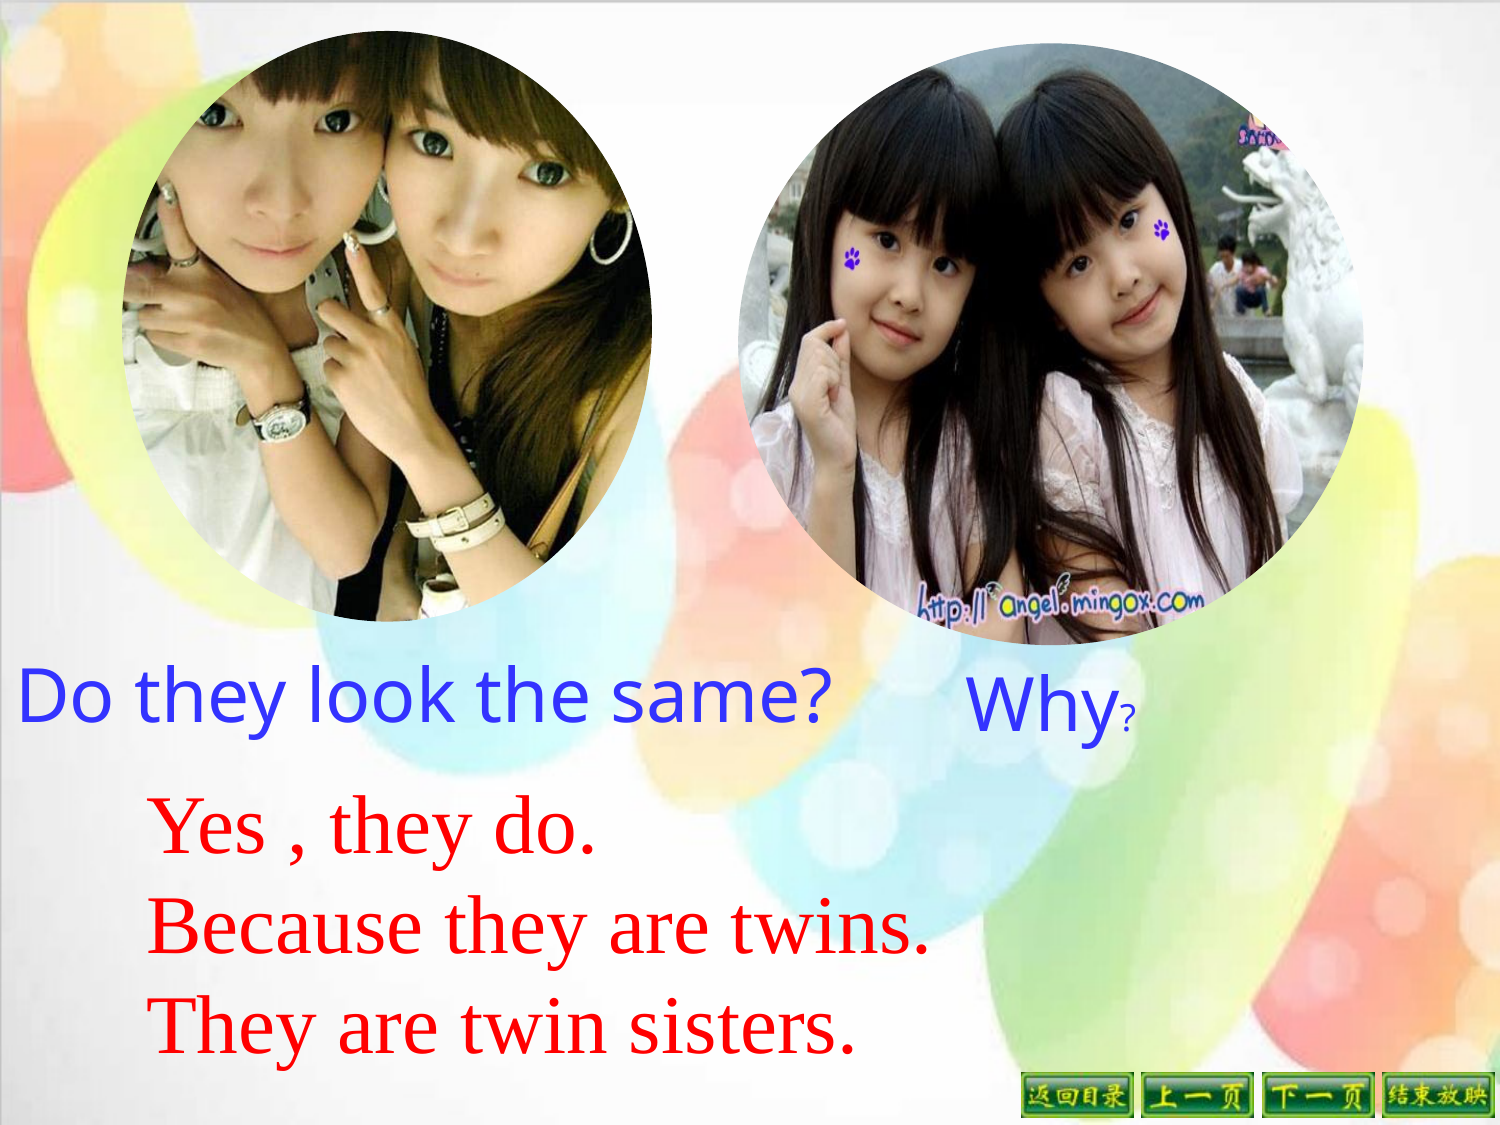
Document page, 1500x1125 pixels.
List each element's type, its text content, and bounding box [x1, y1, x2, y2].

text_box Do they look the same? [0, 640, 914, 746]
picture [0, 0, 1500, 1125]
text_box Why? [950, 653, 1151, 754]
text_box Yes , they do. Because they are twins. They are twin sisters. [131, 762, 949, 1078]
